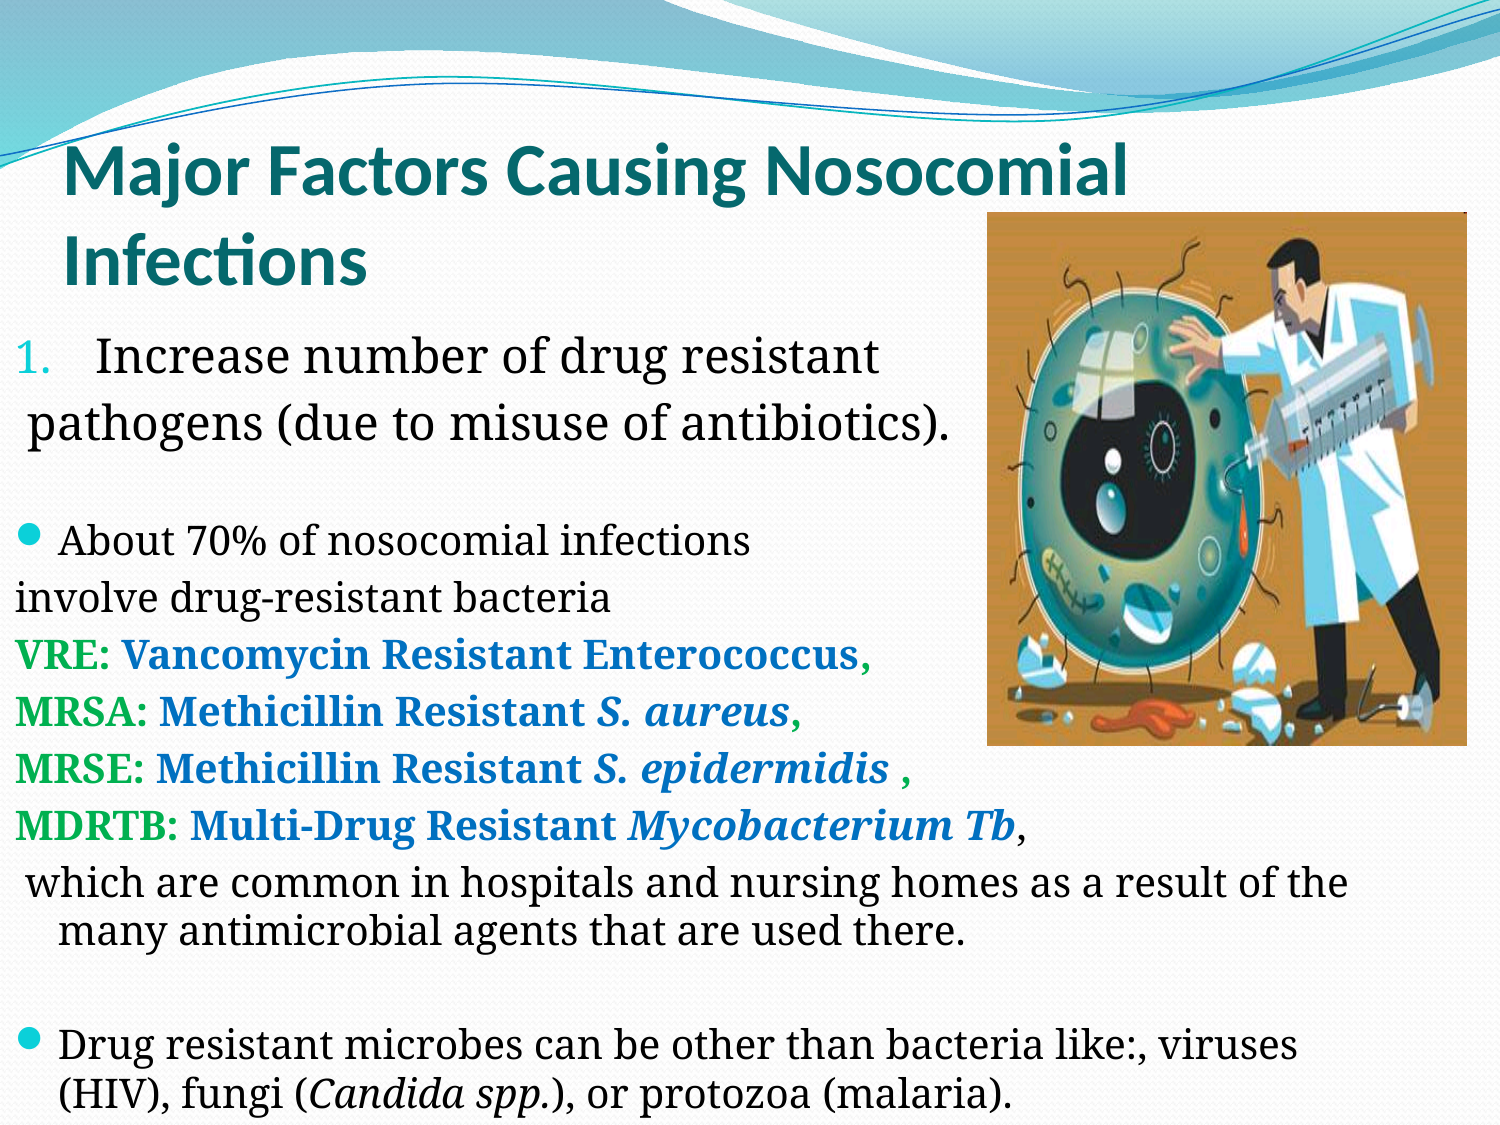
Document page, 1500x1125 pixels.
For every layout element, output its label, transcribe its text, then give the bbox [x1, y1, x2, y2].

title Major Factors Causing Nosocomial Infections [62, 112, 1413, 300]
list Increase number of drug resistant pathogens (due to misuse of antibiotics). About 70% of nosocomial infections involve drug-resistant bacteria VRE: Vancomycin Resistant Enterococcus, MRSA: Methicillin Resistant S. aureus, MRSE: Methicillin Resistant S. epidermidis , MDRTB: Multi-Drug Resistant Mycobacterium Tb, which are common in hospitals and nursing homes as a result of the many antimicrobial agents that are used there. Drug resistant microbes can be other than bacteria like:, viruses (HIV), fungi (Candida spp.), or protozoa (malaria). [0, 317, 1425, 1125]
picture [987, 212, 1467, 746]
